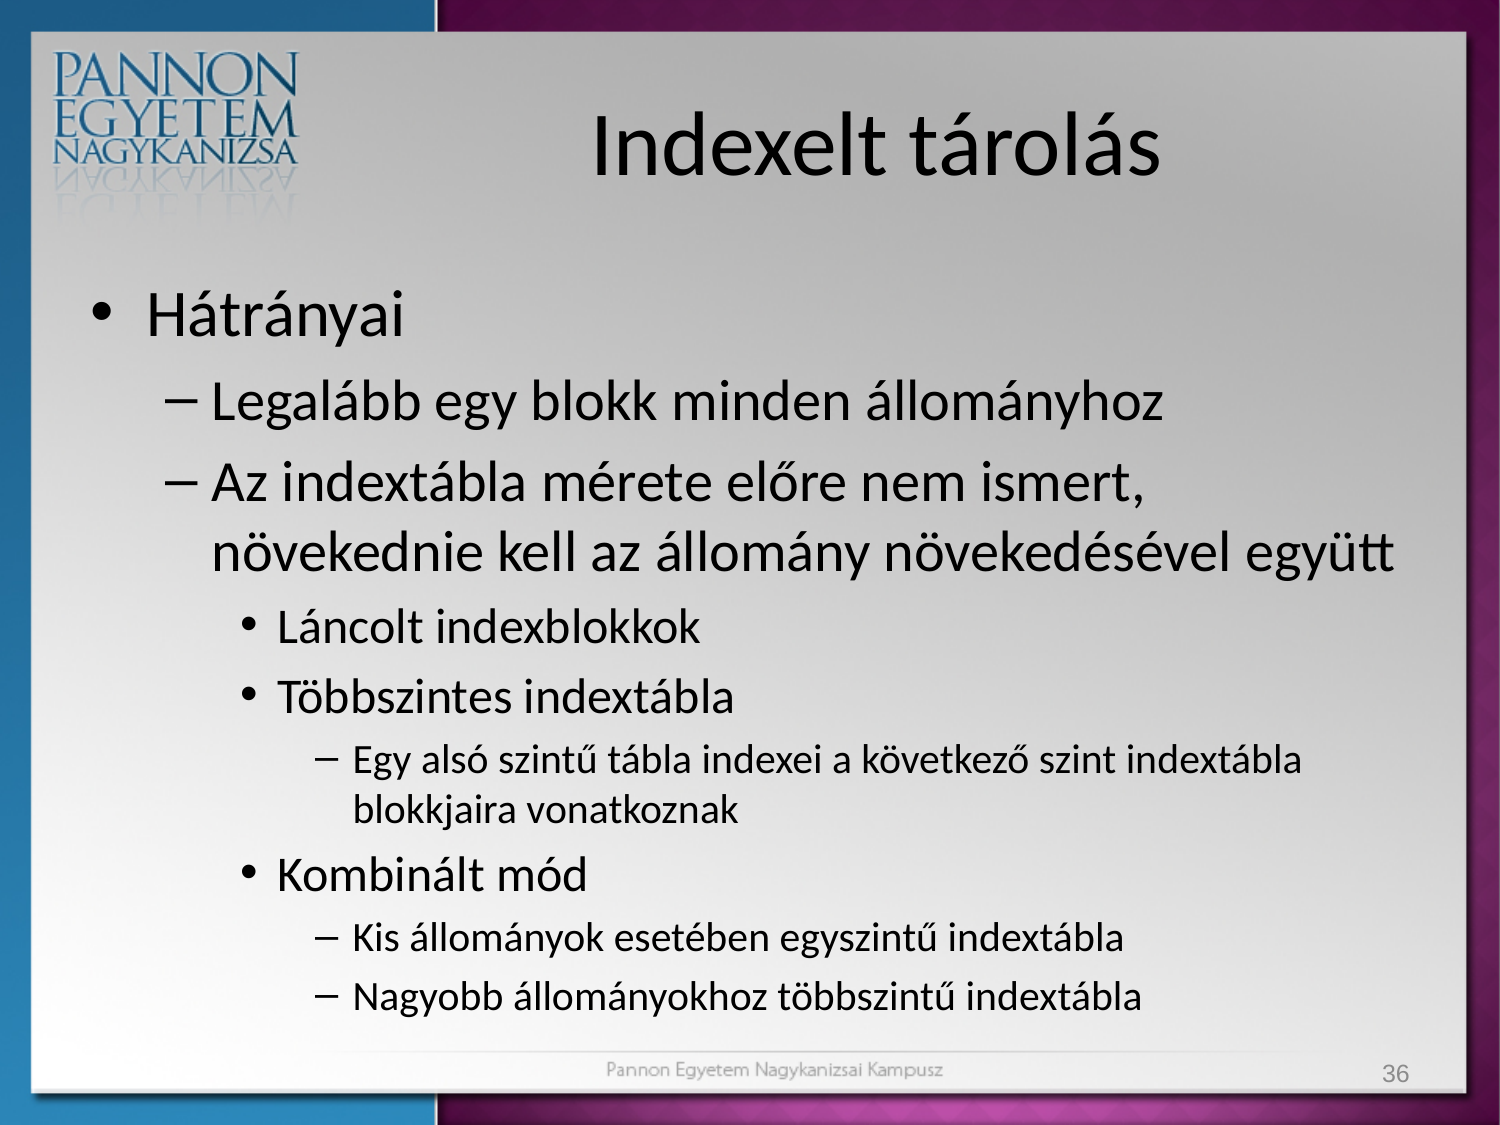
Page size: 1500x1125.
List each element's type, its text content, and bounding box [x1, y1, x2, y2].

title Indexelt tárolás [328, 45, 1425, 233]
list Hátrányai Legalább egy blokk minden állományhoz Az indextábla mérete előre nem ismert, növekednie kell az állomány növekedésével együtt Láncolt indexblokkok Többszintes indextábla Egy alsó szintű tábla indexei a következő szint indextábla blokkjaira vonatkoznak Kombinált mód Kis állományok esetében egyszintű indextábla Nagyobb állományokhoz többszintű indextábla [75, 262, 1425, 1075]
picture [0, 0, 1500, 1125]
slide_number 36 [1074, 1042, 1425, 1103]
